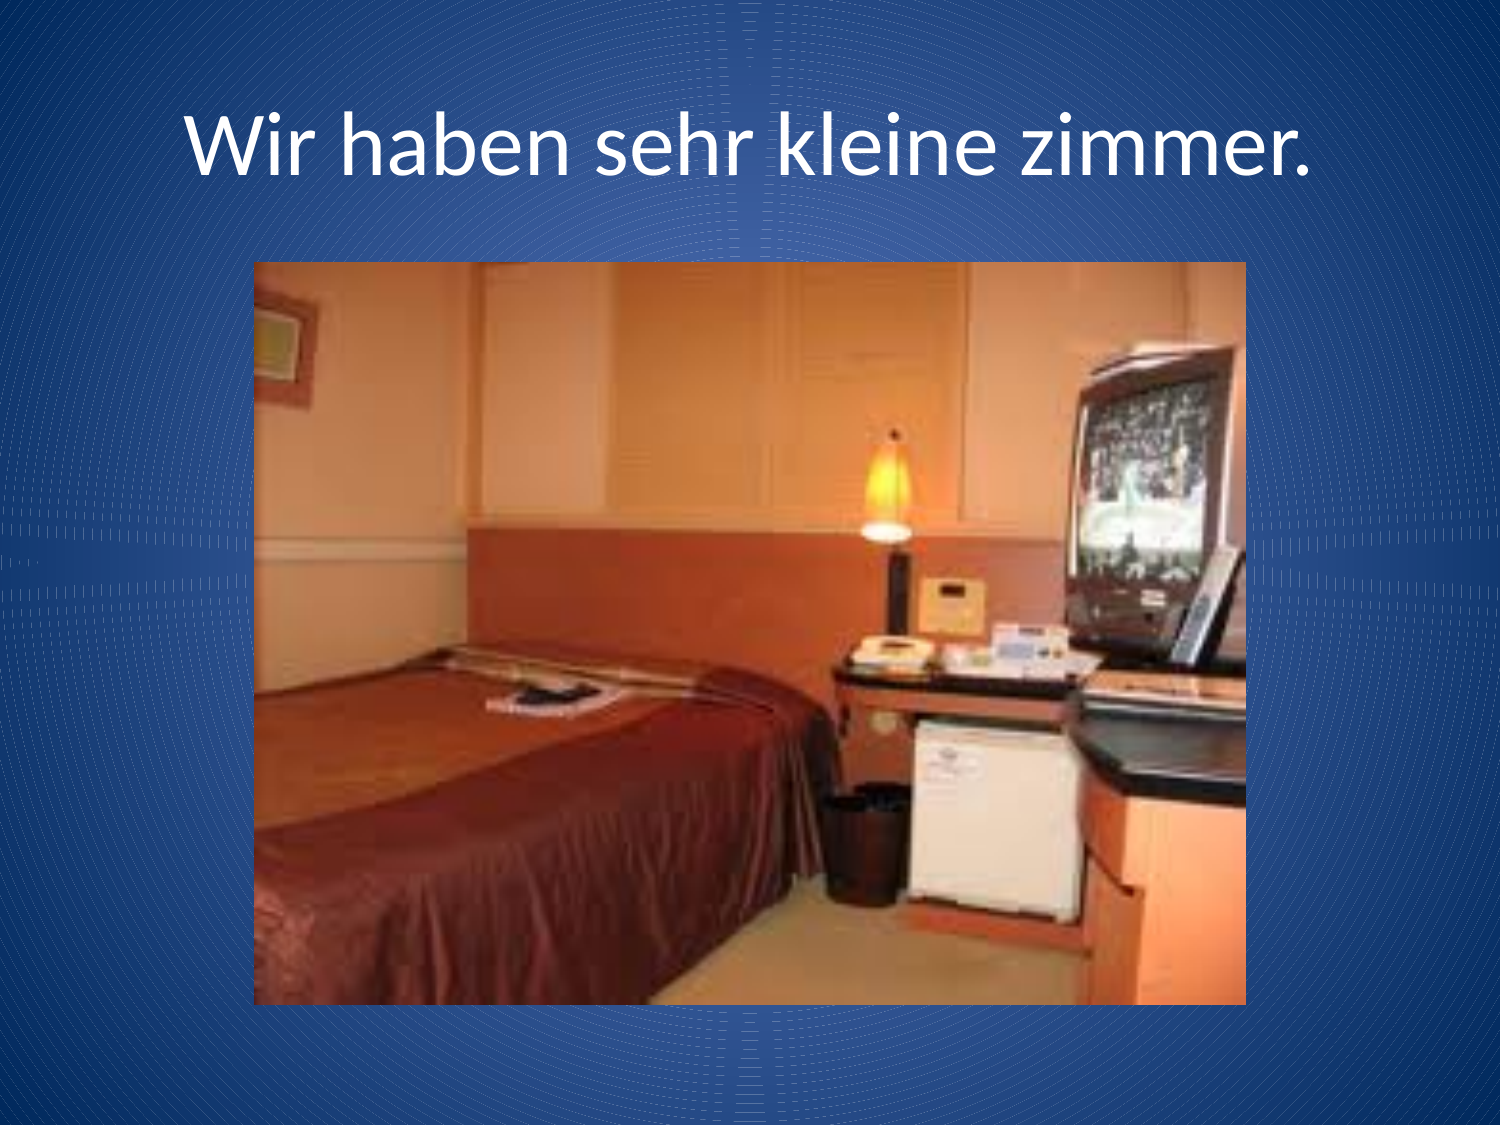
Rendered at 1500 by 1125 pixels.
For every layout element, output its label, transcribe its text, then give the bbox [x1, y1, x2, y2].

title Wir haben sehr kleine zimmer. [75, 45, 1425, 233]
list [74, 262, 1426, 1006]
